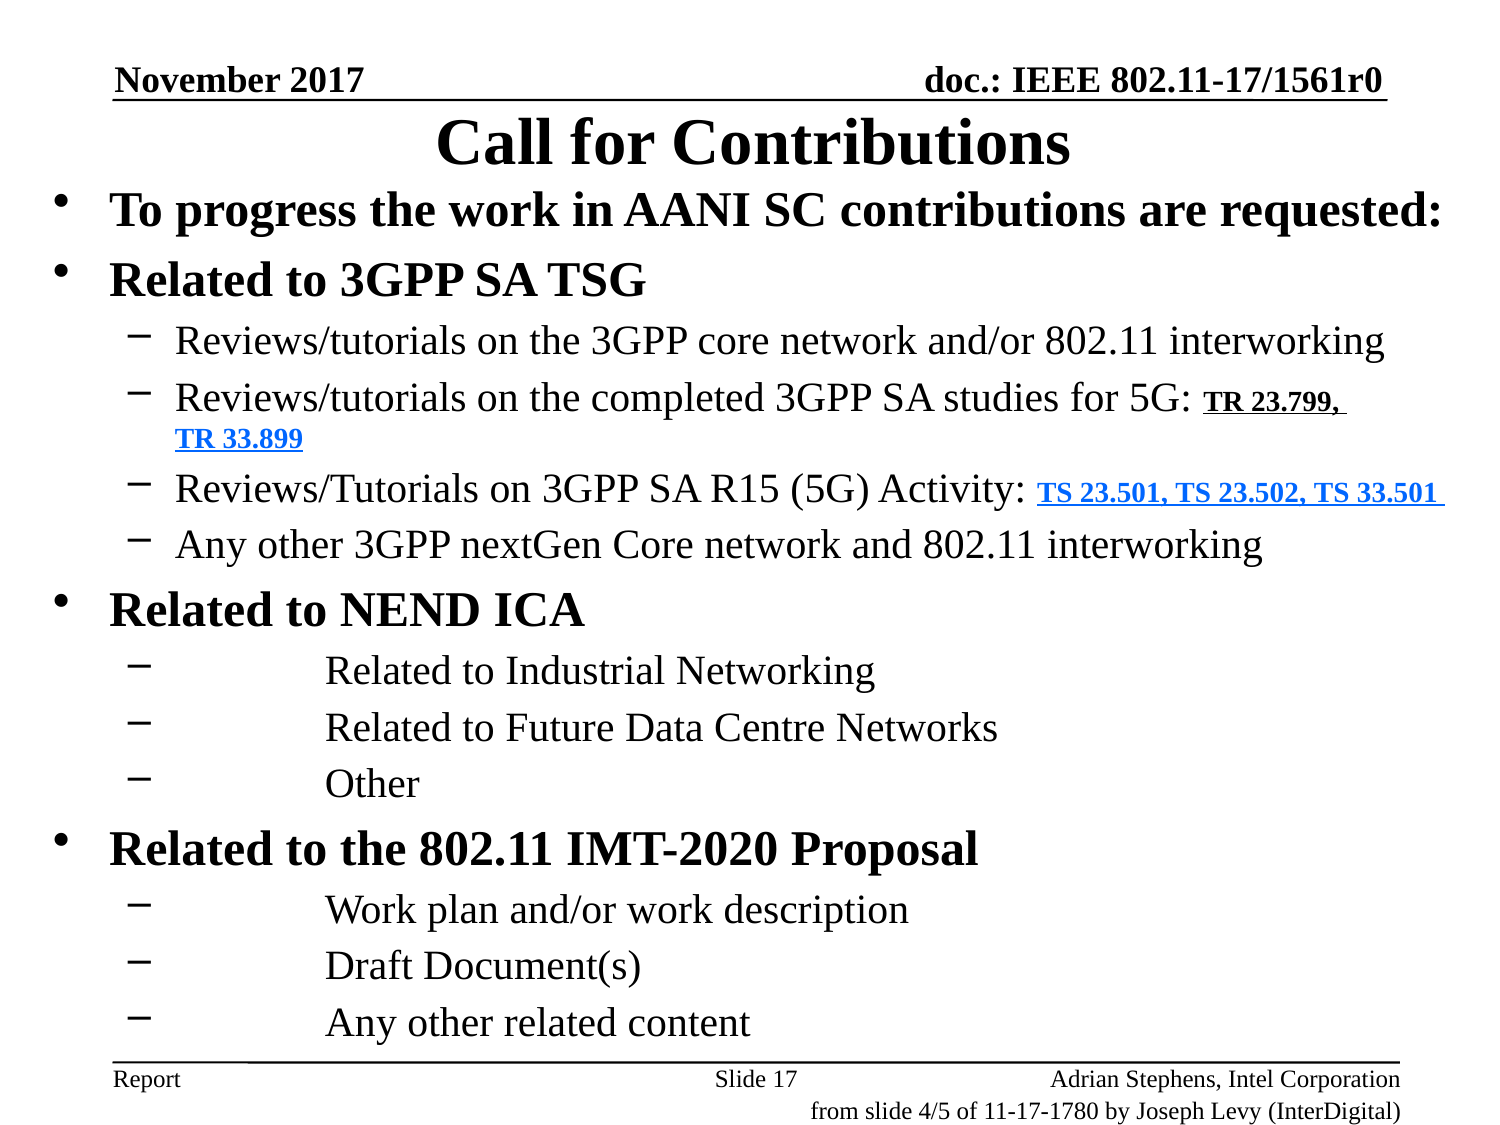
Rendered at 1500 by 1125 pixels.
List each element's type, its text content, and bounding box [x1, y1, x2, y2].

list To progress the work in AANI SC contributions are requested: Related to 3GPP SA TSG Reviews/tutorials on the 3GPP core network and/or 802.11 interworking Reviews/tutorials on the completed 3GPP SA studies for 5G: TR 23.799, TR 33.899 Reviews/Tutorials on 3GPP SA R15 (5G) Activity: TS 23.501, TS 23.502, TS 33.501 Any other 3GPP nextGen Core network and 802.11 interworking Related to NEND ICA Related to Industrial Networking Related to Future Data Centre Networks Other Related to the 802.11 IMT-2020 Proposal Work plan and/or work description Draft Document(s) Any other related content [37, 169, 1471, 1063]
footer Adrian Stephens, Intel Corporation [878, 1061, 1402, 1087]
slide_number Slide 17 [711, 1061, 801, 1093]
text_box from slide 4/5 of 11-17-1780 by Joseph Levy (InterDigital) [343, 1087, 1417, 1125]
title Call for Contributions [116, 100, 1392, 169]
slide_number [114, 54, 374, 101]
